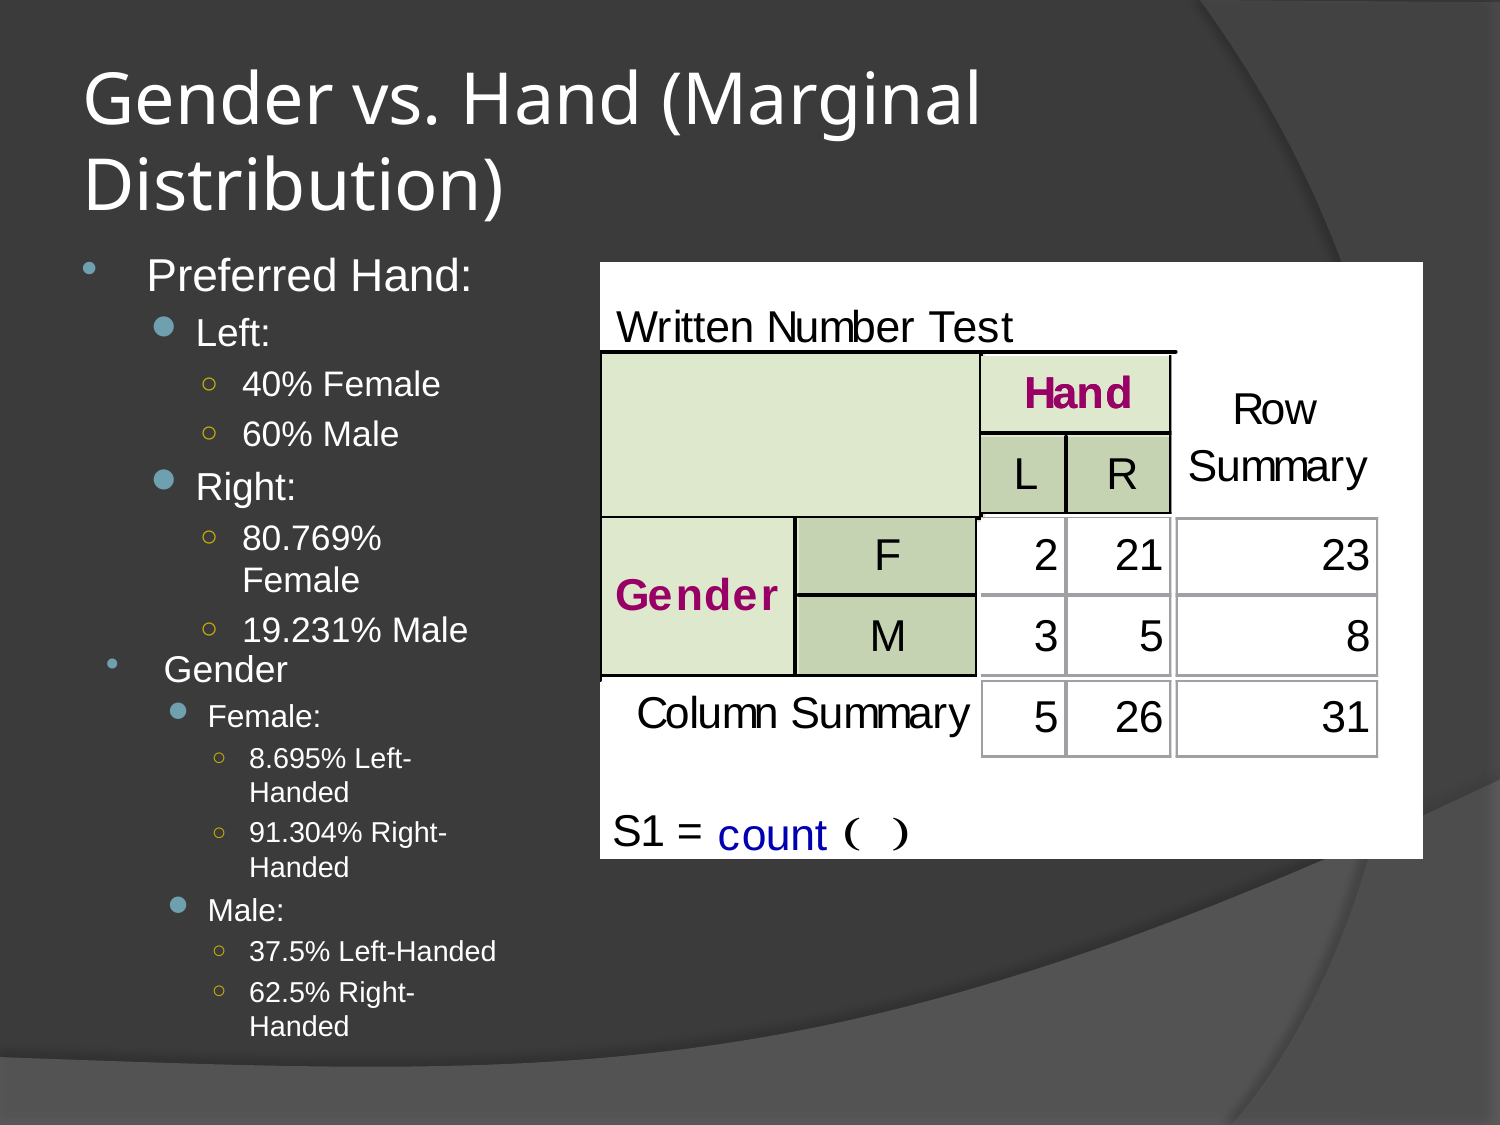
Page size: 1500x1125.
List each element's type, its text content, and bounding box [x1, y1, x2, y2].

title Gender vs. Hand (Marginal Distribution) [75, 45, 1300, 233]
text_box Preferred Hand: Left: 40% Female 60% Male Right: 80.769% Female 19.231% Male [62, 237, 488, 675]
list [599, 262, 1428, 863]
list Gender Female: 8.695% Left-Handed 91.304% Right-Handed Male: 37.5% Left-Handed 62.5% Right-Handed [87, 637, 513, 1088]
